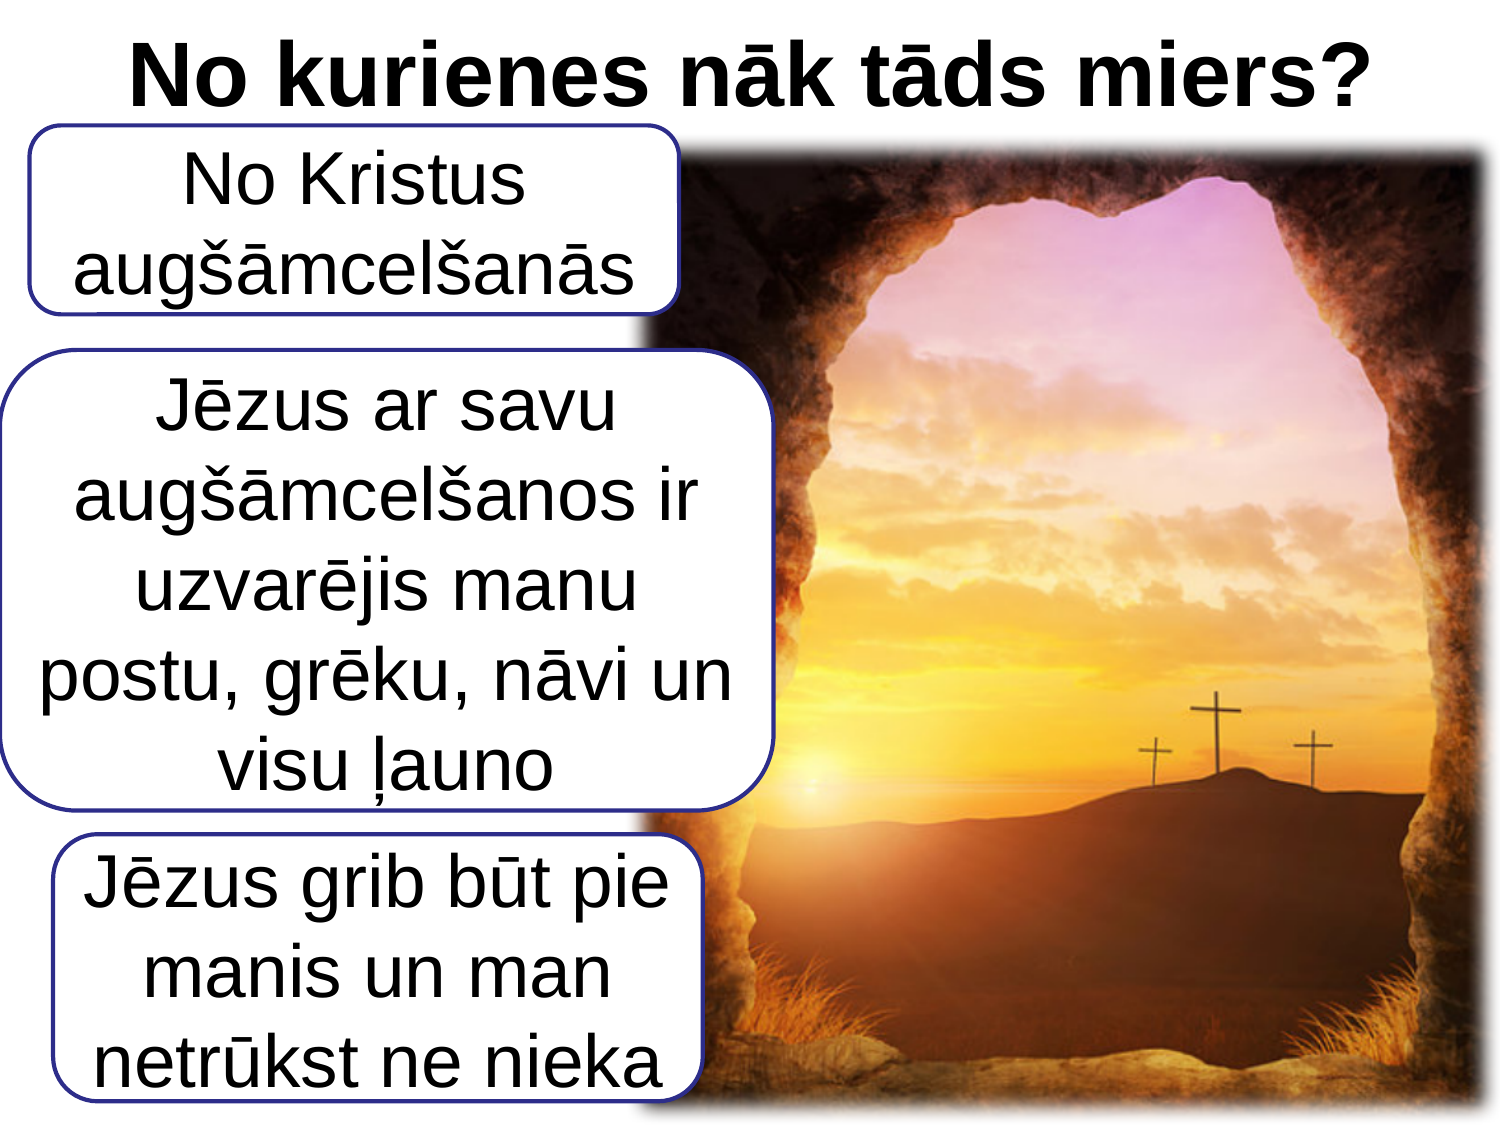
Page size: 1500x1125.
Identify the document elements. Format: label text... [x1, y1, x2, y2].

picture [625, 133, 1500, 1125]
title No kurienes nāk tāds miers? [76, 0, 1428, 132]
text_box Jēzus ar savu augšāmcelšanos ir uzvarējis manu postu, grēku, nāvi un visu ļauno [0, 347, 620, 813]
text_box Jēzus grib būt pie manis un man netrūkst ne nieka [50, 832, 620, 1104]
text_box No Kristus augšāmcelšanās [27, 123, 671, 317]
